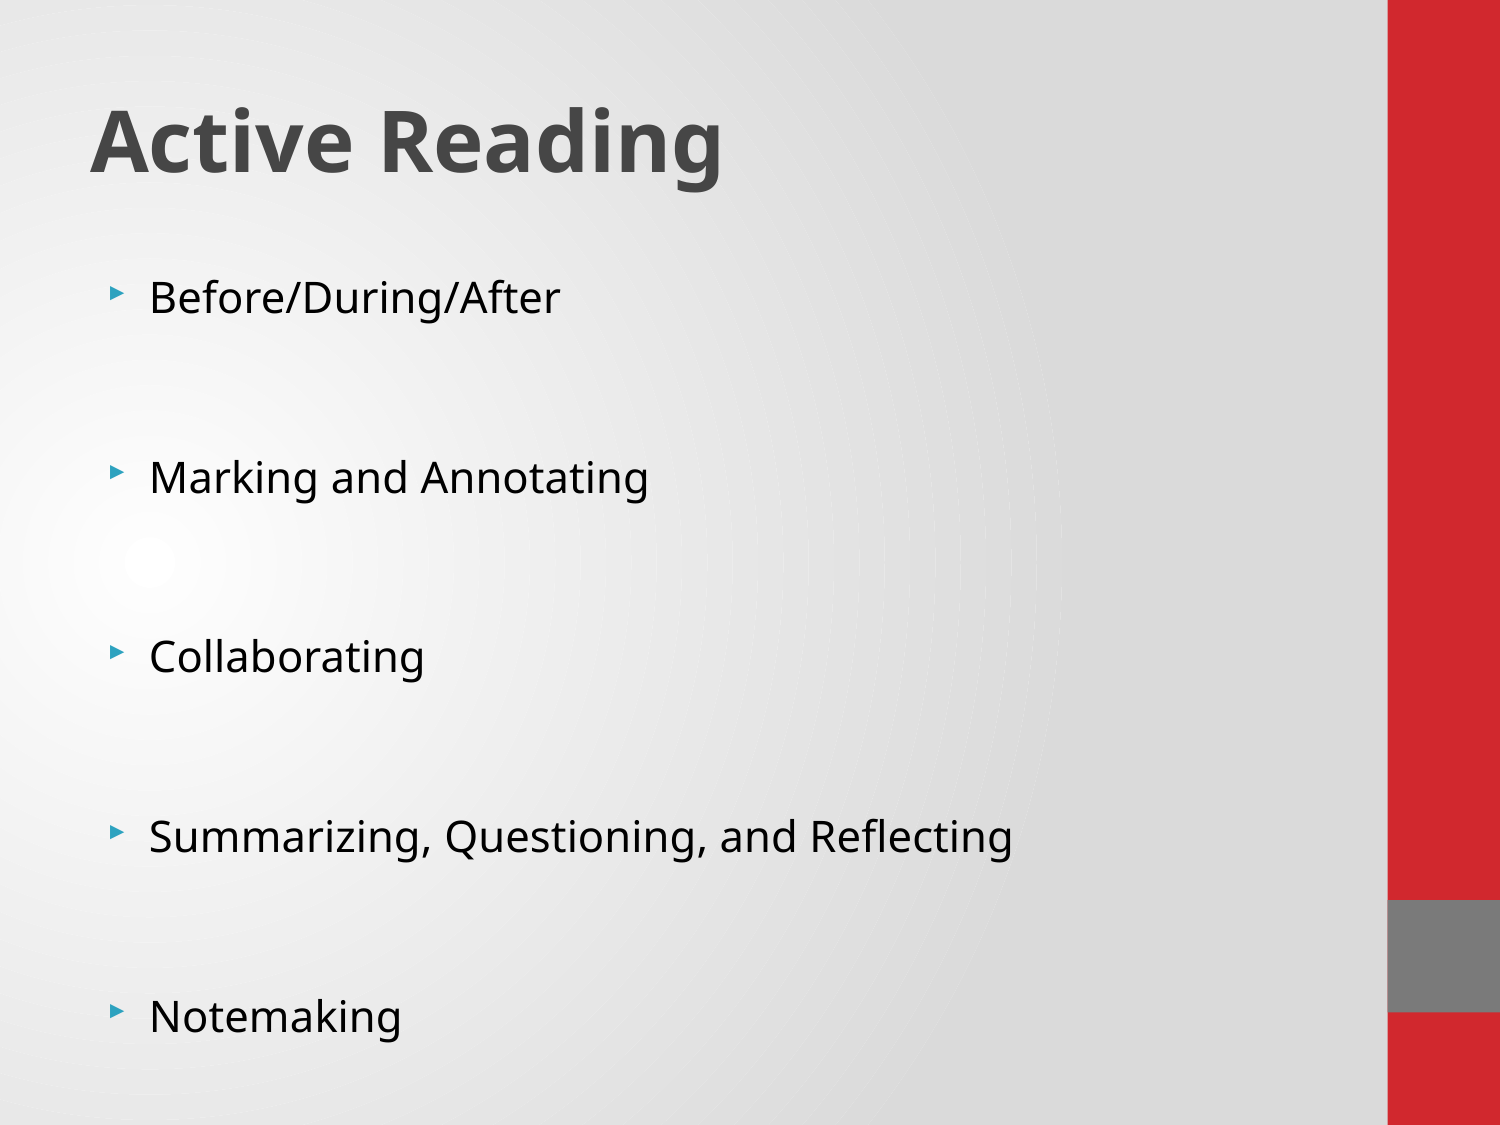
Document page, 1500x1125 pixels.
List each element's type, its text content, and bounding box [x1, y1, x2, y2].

title Active Reading [75, 45, 1325, 233]
list Before/During/After Marking and Annotating Collaborating Summarizing, Questioning, and Reflecting Notemaking [75, 262, 1325, 1050]
